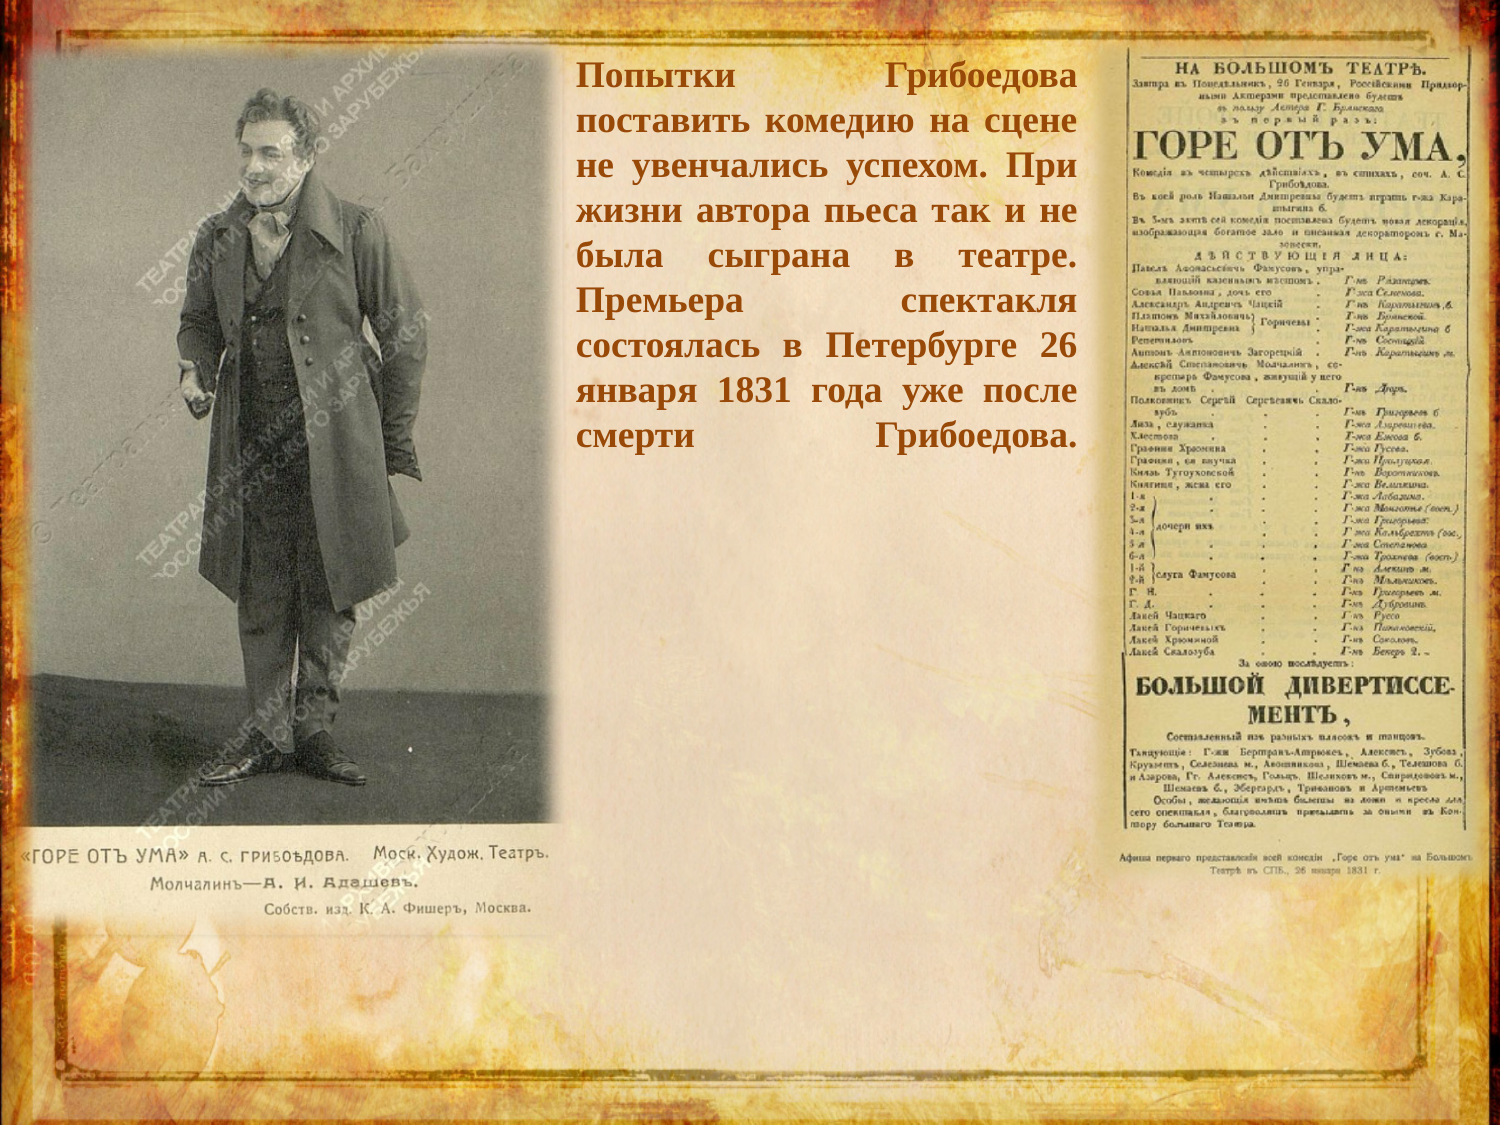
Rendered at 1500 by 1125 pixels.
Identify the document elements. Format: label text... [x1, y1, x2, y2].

text_box Попытки Грибоедова поставить комедию на сцене не увенчались успехом. При жизни автора пьеса так и не была сыграна в театре. Премьера спектакля состоялась в Петербурге 26 января 1831 года уже после смерти Грибоедова. [573, 42, 1075, 508]
picture [0, 0, 1500, 1125]
